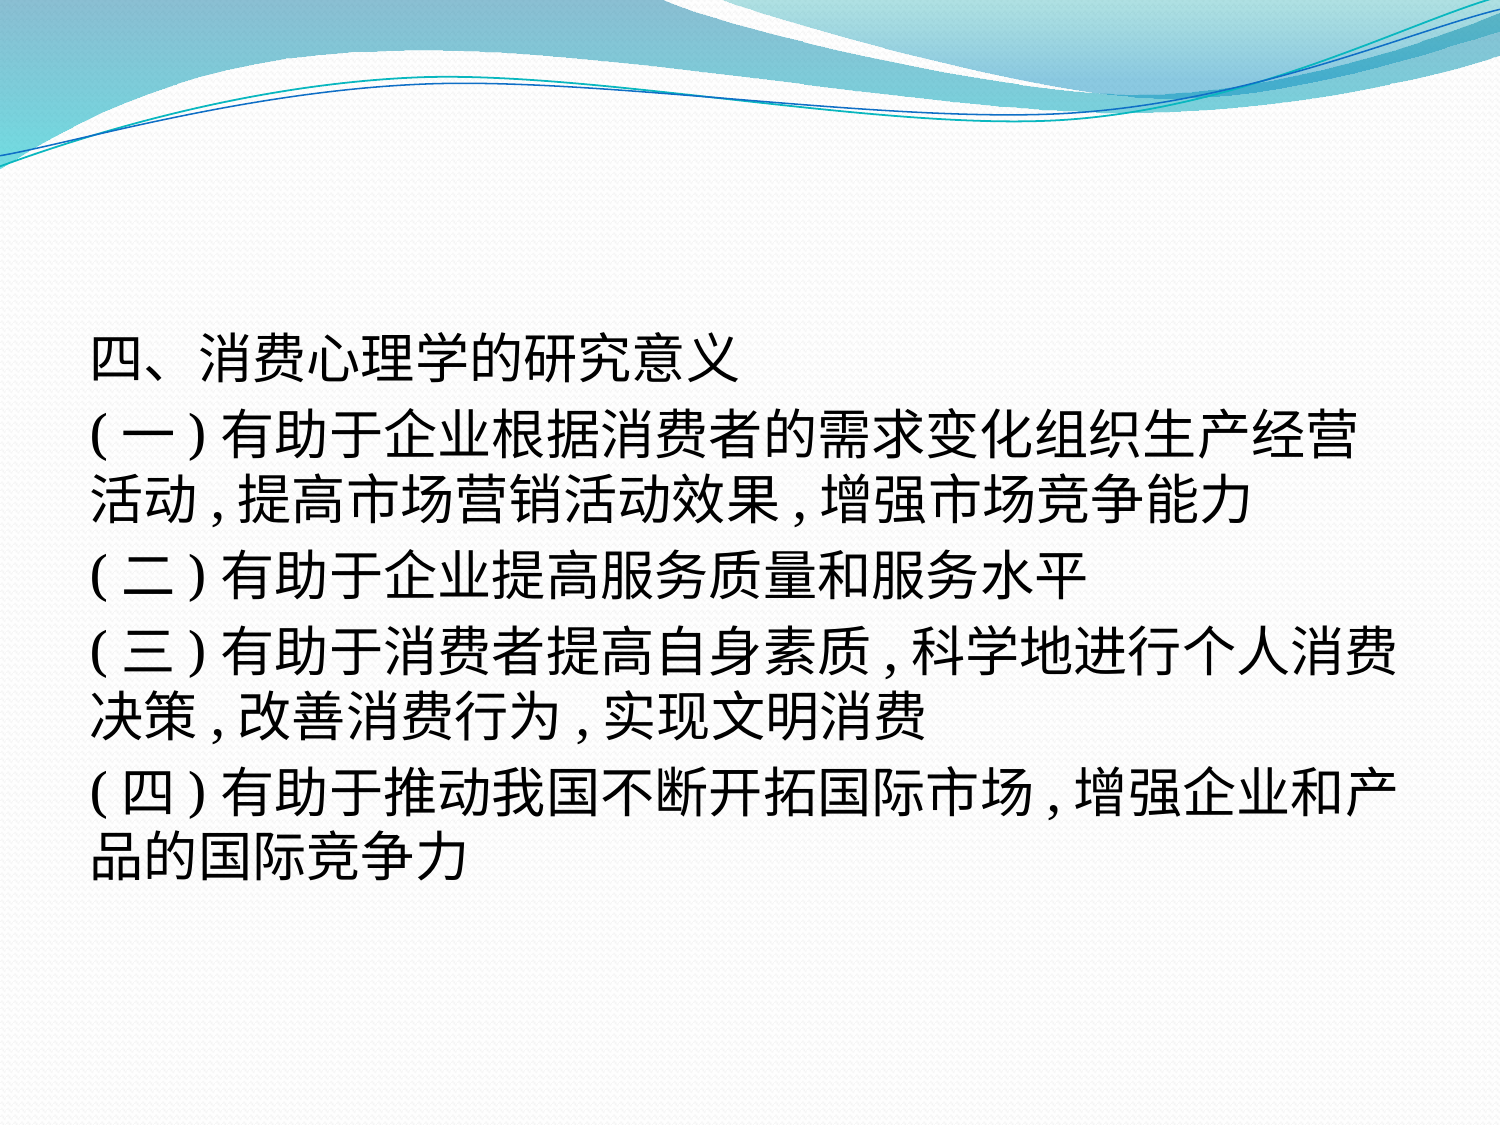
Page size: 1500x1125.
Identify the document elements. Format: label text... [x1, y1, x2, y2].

list 四、消费心理学的研究意义 (一)有助于企业根据消费者的需求变化组织生产经营活动,提高市场营销活动效果,增强市场竞争能力 (二)有助于企业提高服务质量和服务水平 (三)有助于消费者提高自身素质,科学地进行个人消费决策,改善消费行为,实现文明消费 (四)有助于推动我国不断开拓国际市场,增强企业和产品的国际竞争力 [75, 317, 1425, 1038]
